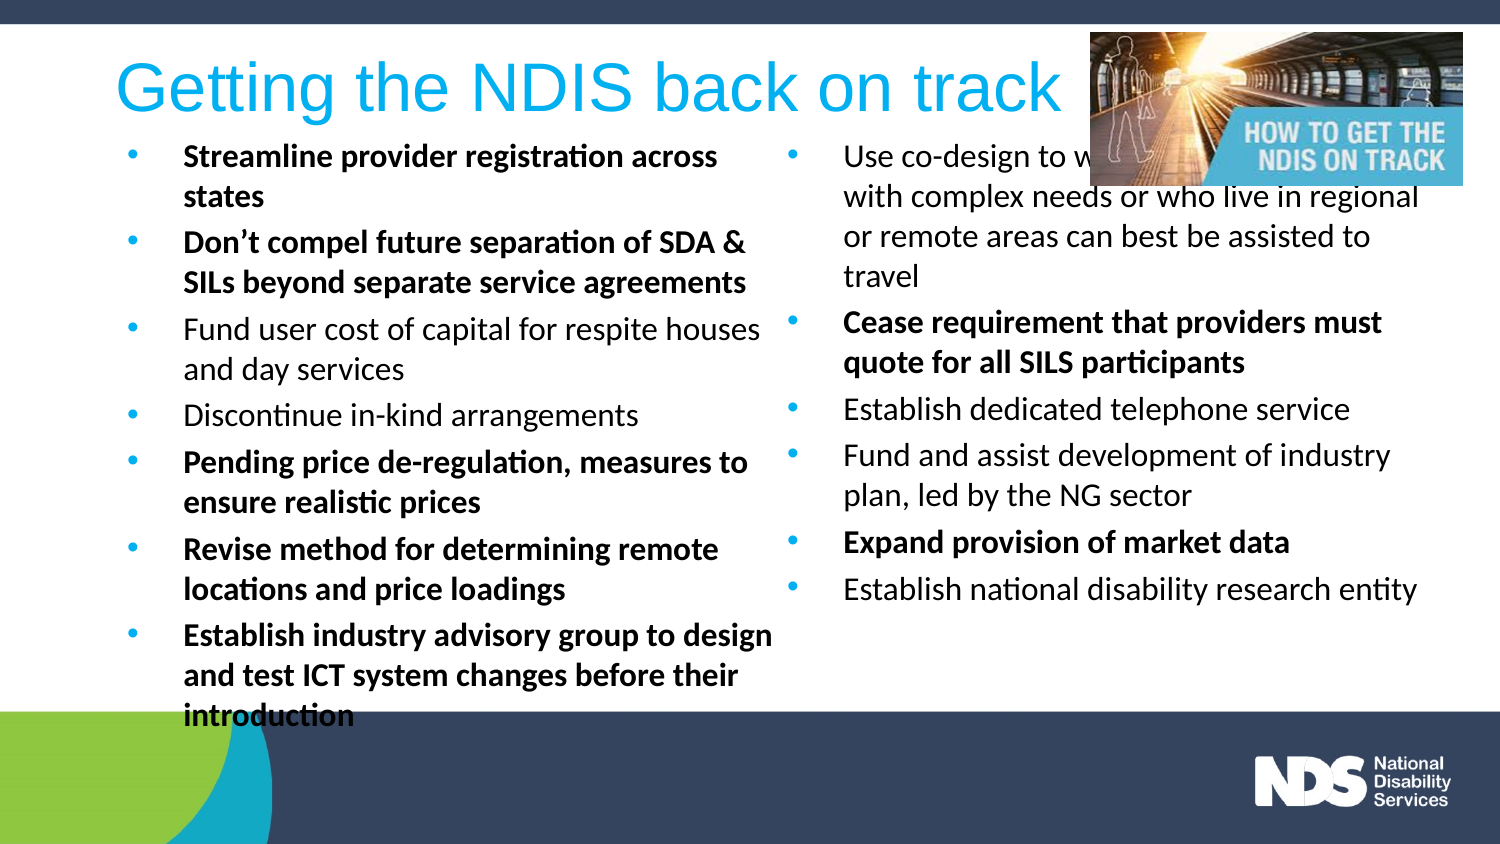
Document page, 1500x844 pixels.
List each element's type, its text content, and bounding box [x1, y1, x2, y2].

list Streamline provider registration across states Don’t compel future separation of SDA & SILs beyond separate service agreements Fund user cost of capital for respite houses and day services Discontinue in-kind arrangements Pending price de-regulation, measures to ensure realistic prices Revise method for determining remote locations and price loadings Establish industry advisory group to design and test ICT system changes before their introduction Use co-design to work out how participants with complex needs or who live in regional or remote areas can best be assisted to travel Cease requirement that providers must quote for all SILS participants Establish dedicated telephone service Fund and assist development of industry plan, led by the NG sector Expand provision of market data Establish national disability research entity [112, 126, 1463, 741]
picture [0, 0, 1500, 844]
title Getting the NDIS back on track [100, 19, 1451, 161]
